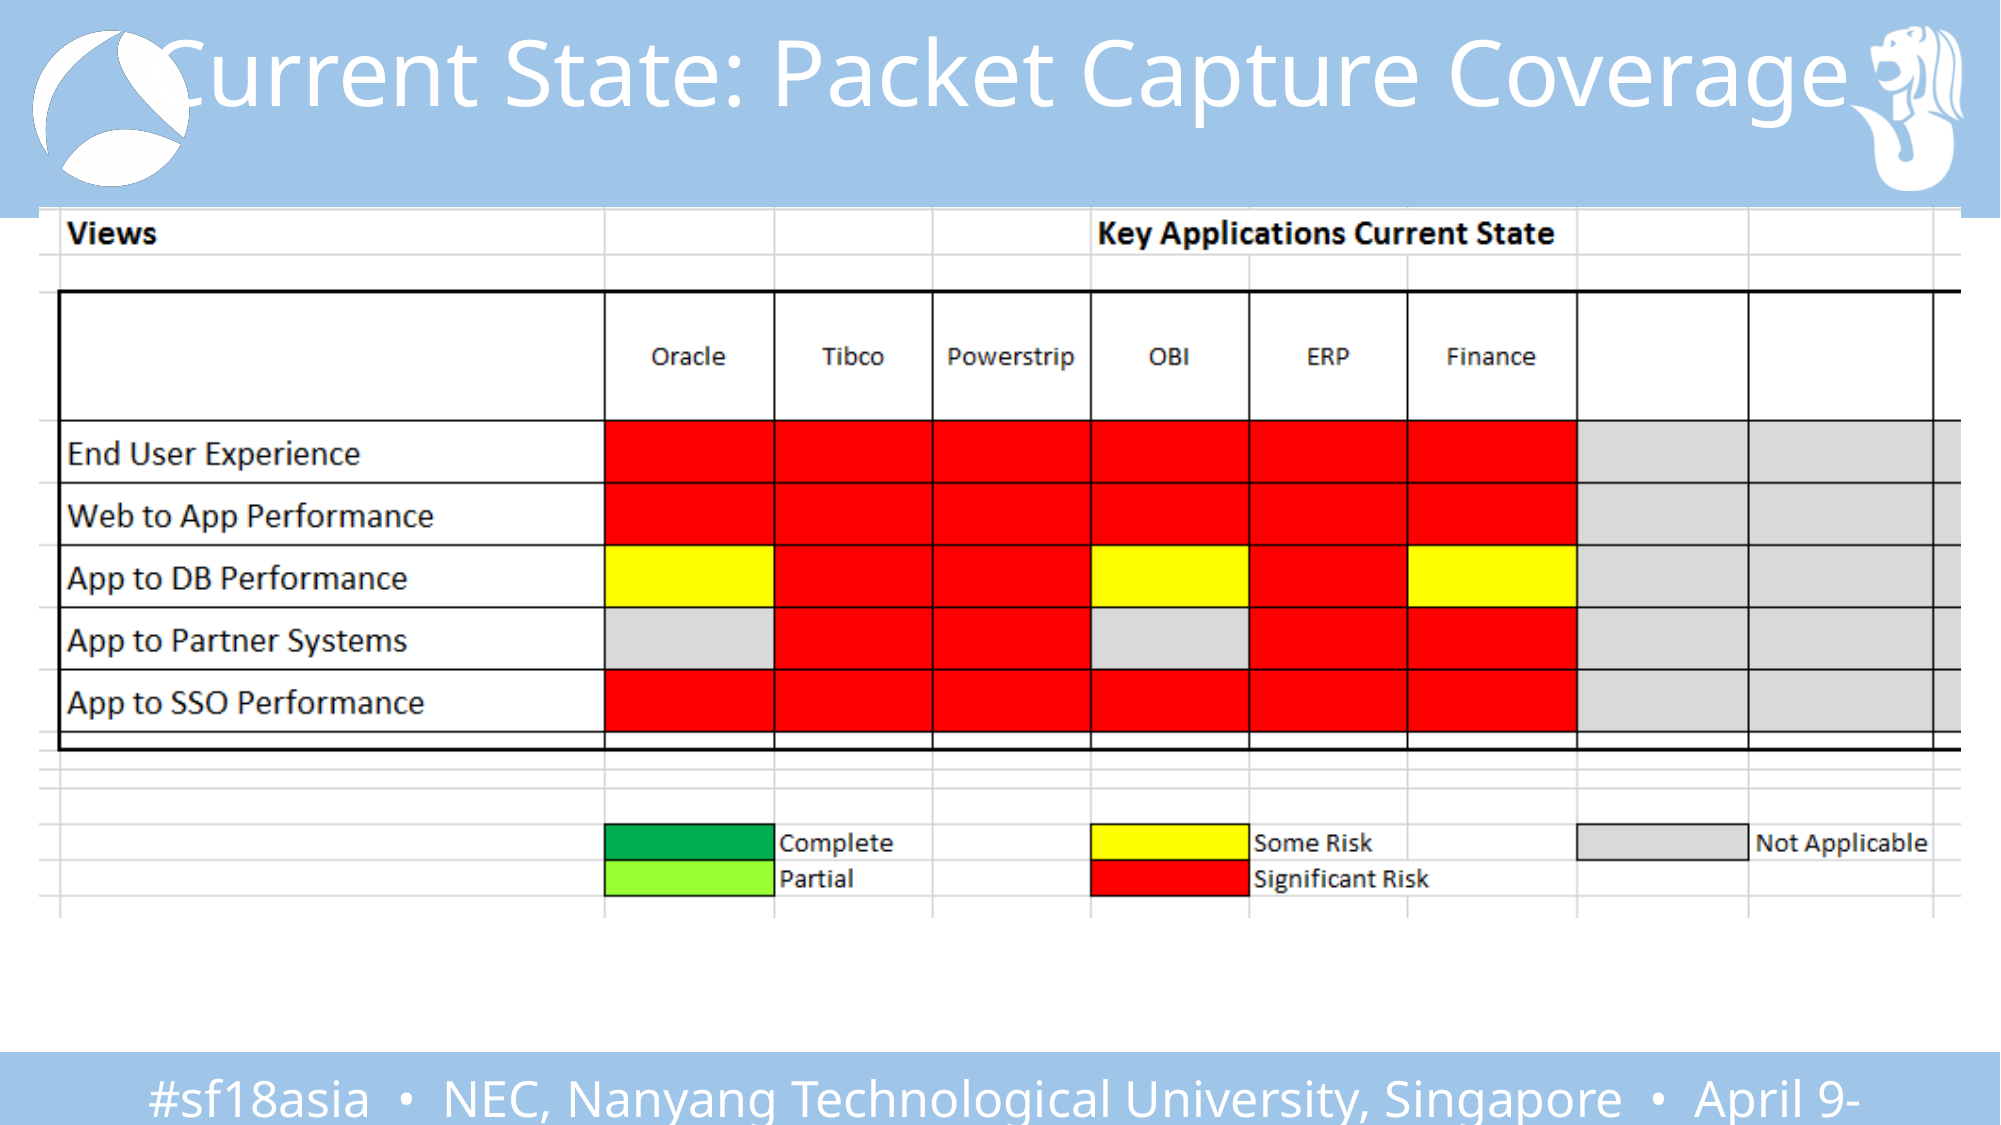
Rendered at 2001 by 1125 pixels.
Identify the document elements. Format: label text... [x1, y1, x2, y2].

picture [39, 207, 1961, 918]
picture [1849, 142, 1964, 191]
title Current State: Packet Capture Coverage [19, 11, 1983, 142]
picture [32, 142, 190, 187]
